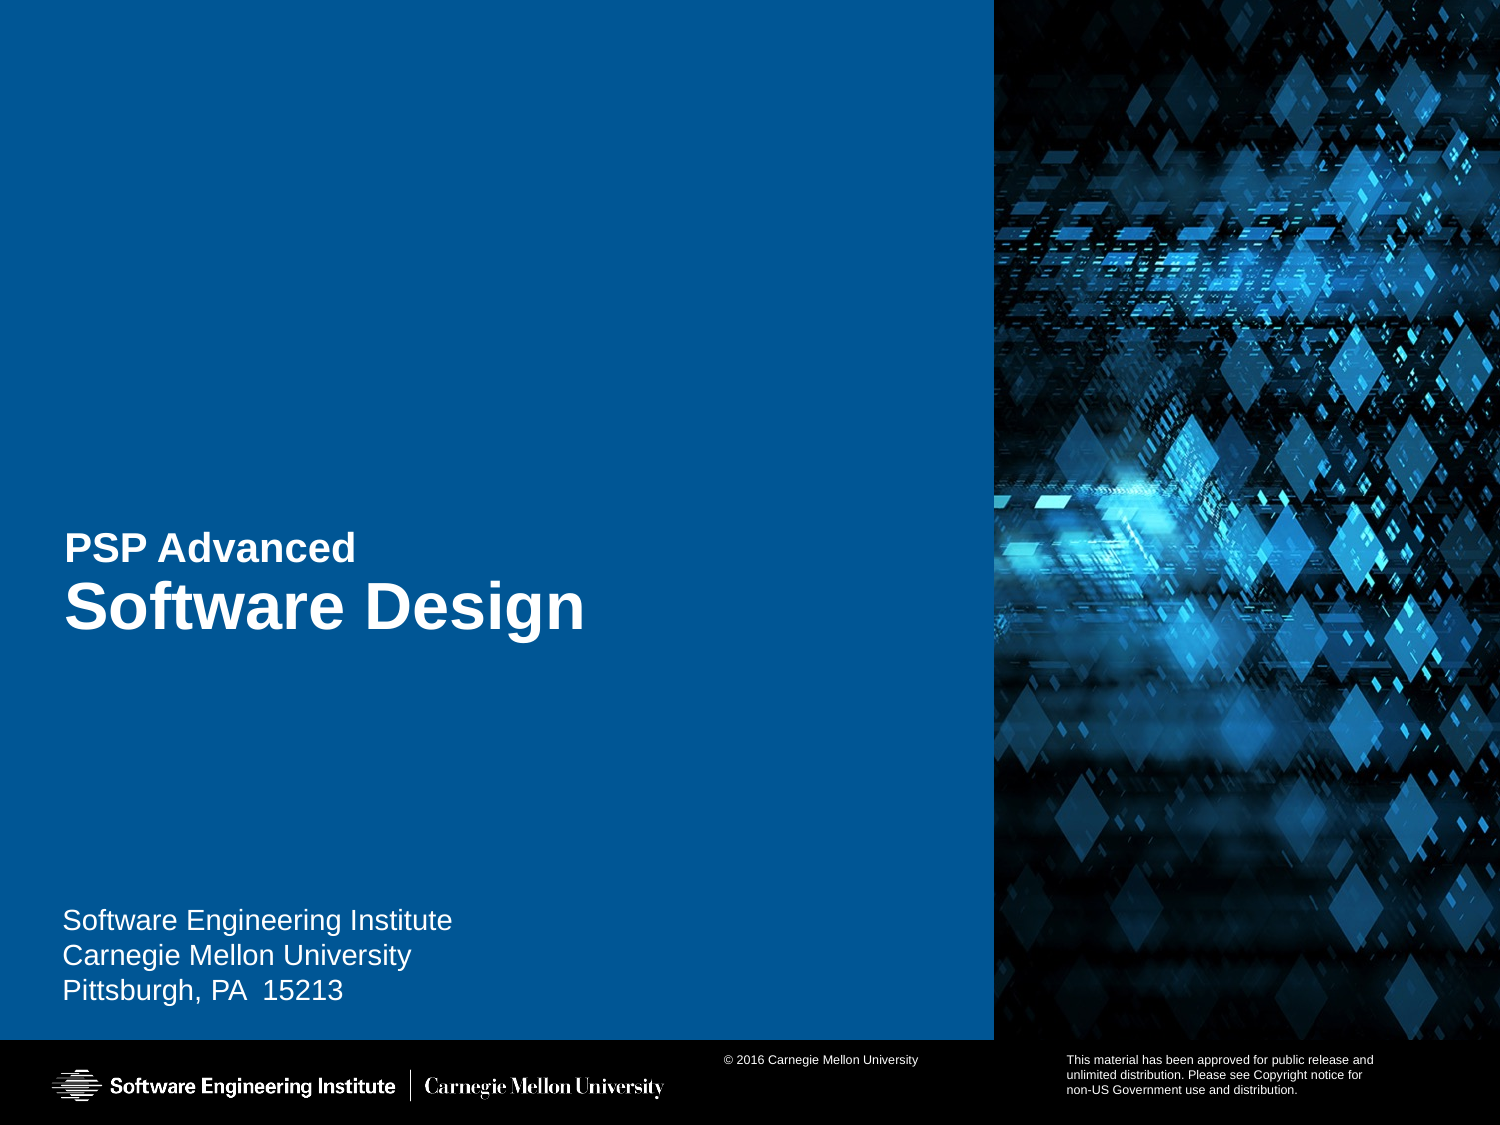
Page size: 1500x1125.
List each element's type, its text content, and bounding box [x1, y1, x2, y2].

title PSP Advanced Software Design [64, 43, 850, 644]
picture [994, 0, 1500, 1040]
picture [43, 1062, 673, 1106]
